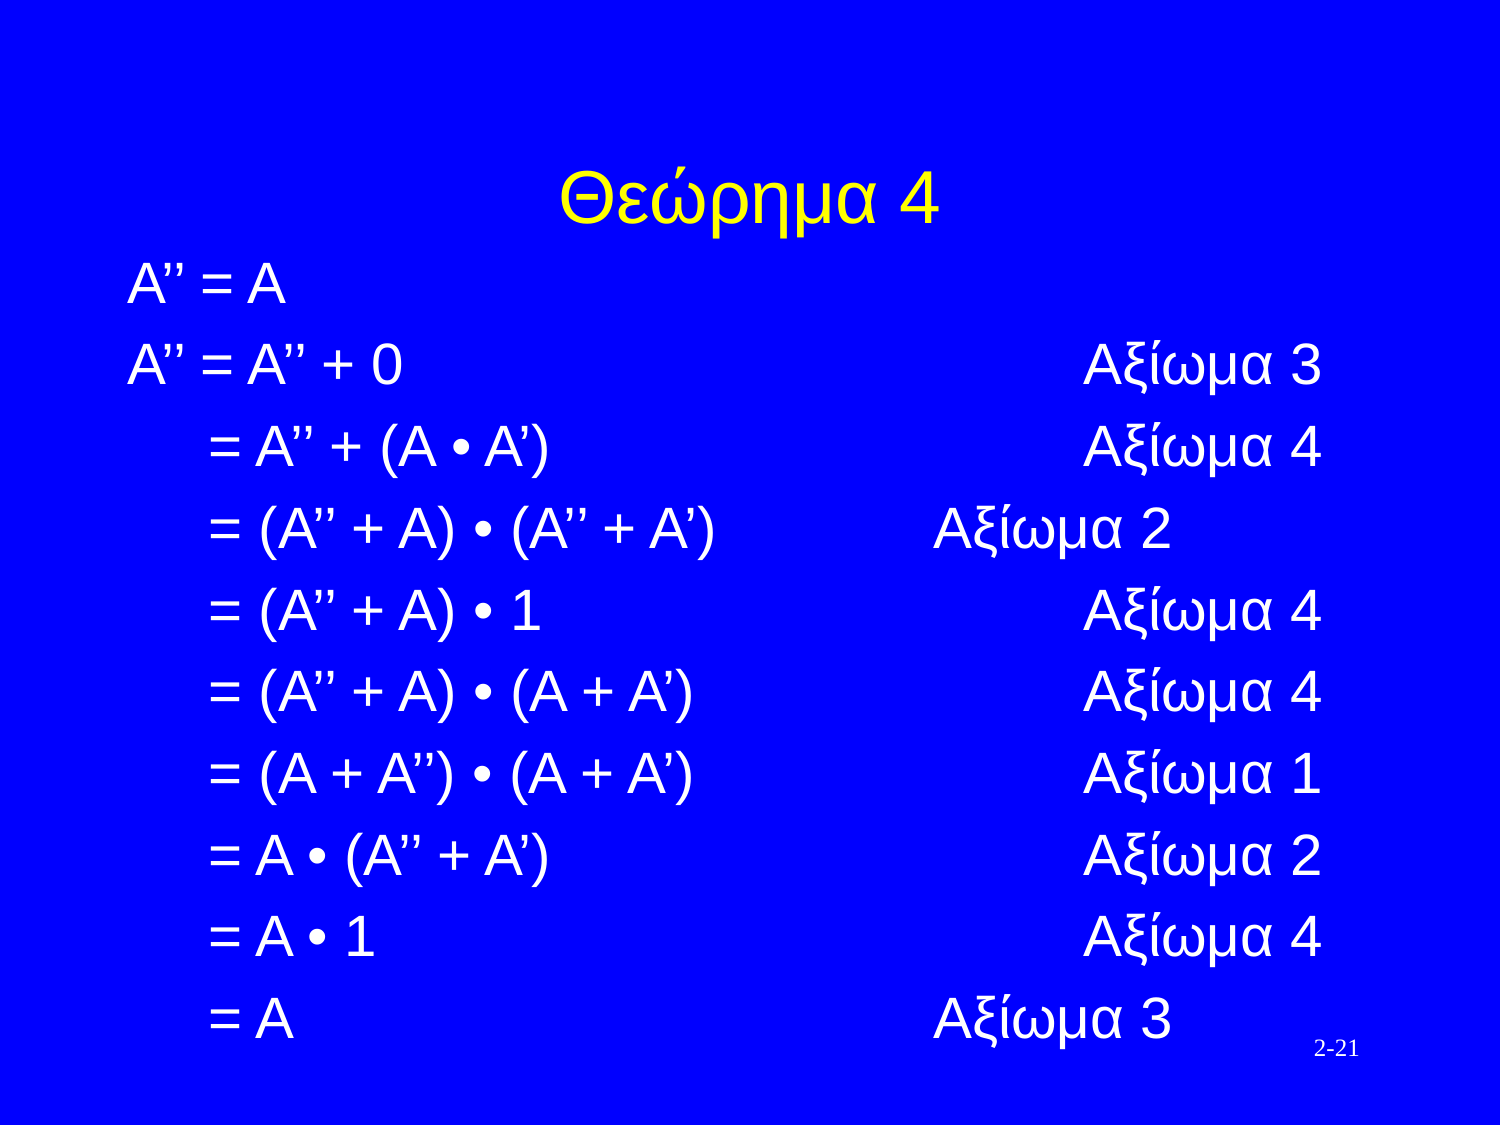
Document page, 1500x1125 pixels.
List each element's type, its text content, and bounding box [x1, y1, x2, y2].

title Θεώρημα 4 [112, 99, 1388, 237]
list Α’’ = Α Α’’ = Α’’ + 0 Αξίωμα 3 = Α’’ + (Α • Α’) Αξίωμα 4 = (Α’’ + Α) • (Α’’ + Α’) Αξίωμα 2 = (Α’’ + Α) • 1 Αξίωμα 4 = (Α’’ + Α) • (Α + Α’) Αξίωμα 4 = (Α + Α’’) • (Α + Α’) Αξίωμα 1 = Α • (Α’’ + Α’) Αξίωμα 2 = Α • 1 Αξίωμα 4 = Α Αξίωμα 3 [112, 237, 1388, 1026]
